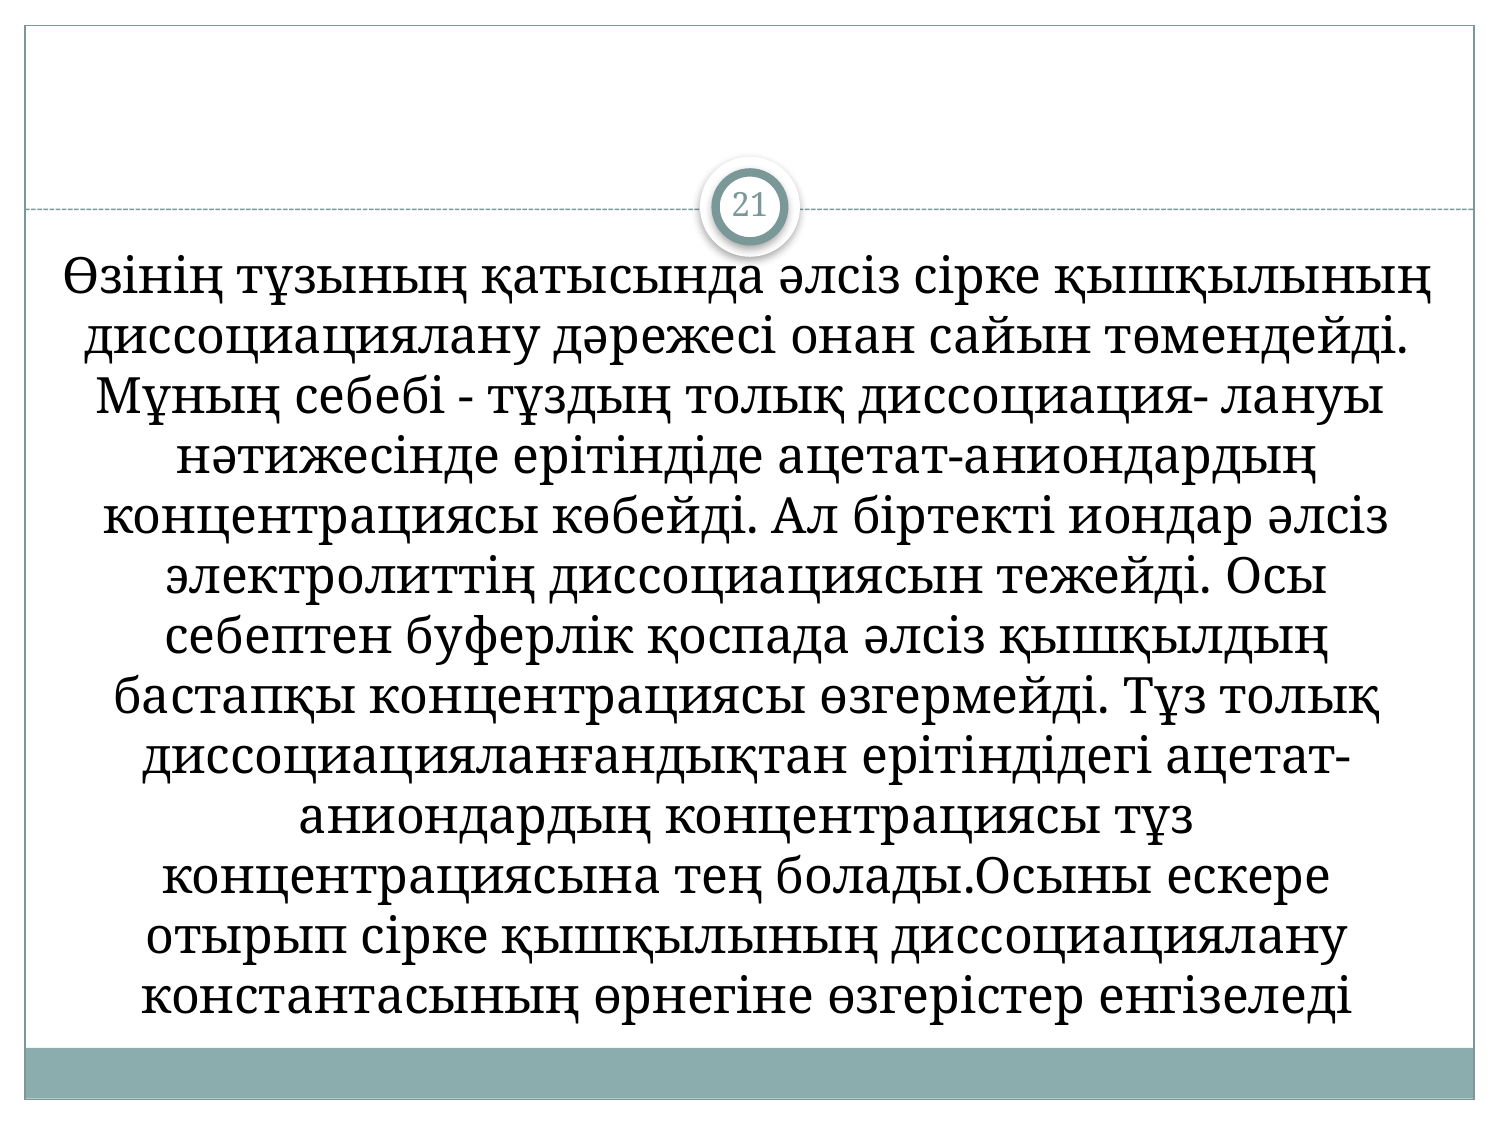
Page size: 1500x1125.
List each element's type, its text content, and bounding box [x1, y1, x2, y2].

title Өзінің тұзының қатысында әлсіз сірке қышқылының диссоциациялану дәрежесі онан сайын төмендейді. Мұның себебі - тұздың толық диссоциация- лануы нәтижесінде ерітіндіде ацетат-аниондардың концентрациясы көбейді. Ал біртекті иондар әлсіз электролиттің диссоциациясын тежейді. Осы себептен буферлік қоспада әлсіз қышқылдың бастапқы концентрациясы өзгермейді. Тұз толық диссоциацияланғандықтан ерітіндідегі ацетат-аниондардың концентрациясы тұз концентрациясына тең болады.Осыны ескере отырып сірке қышқылының диссоциациялану константасының өрнегіне өзгерістер енгізеледі [46, 304, 1448, 1032]
slide_number 21 [712, 170, 788, 243]
